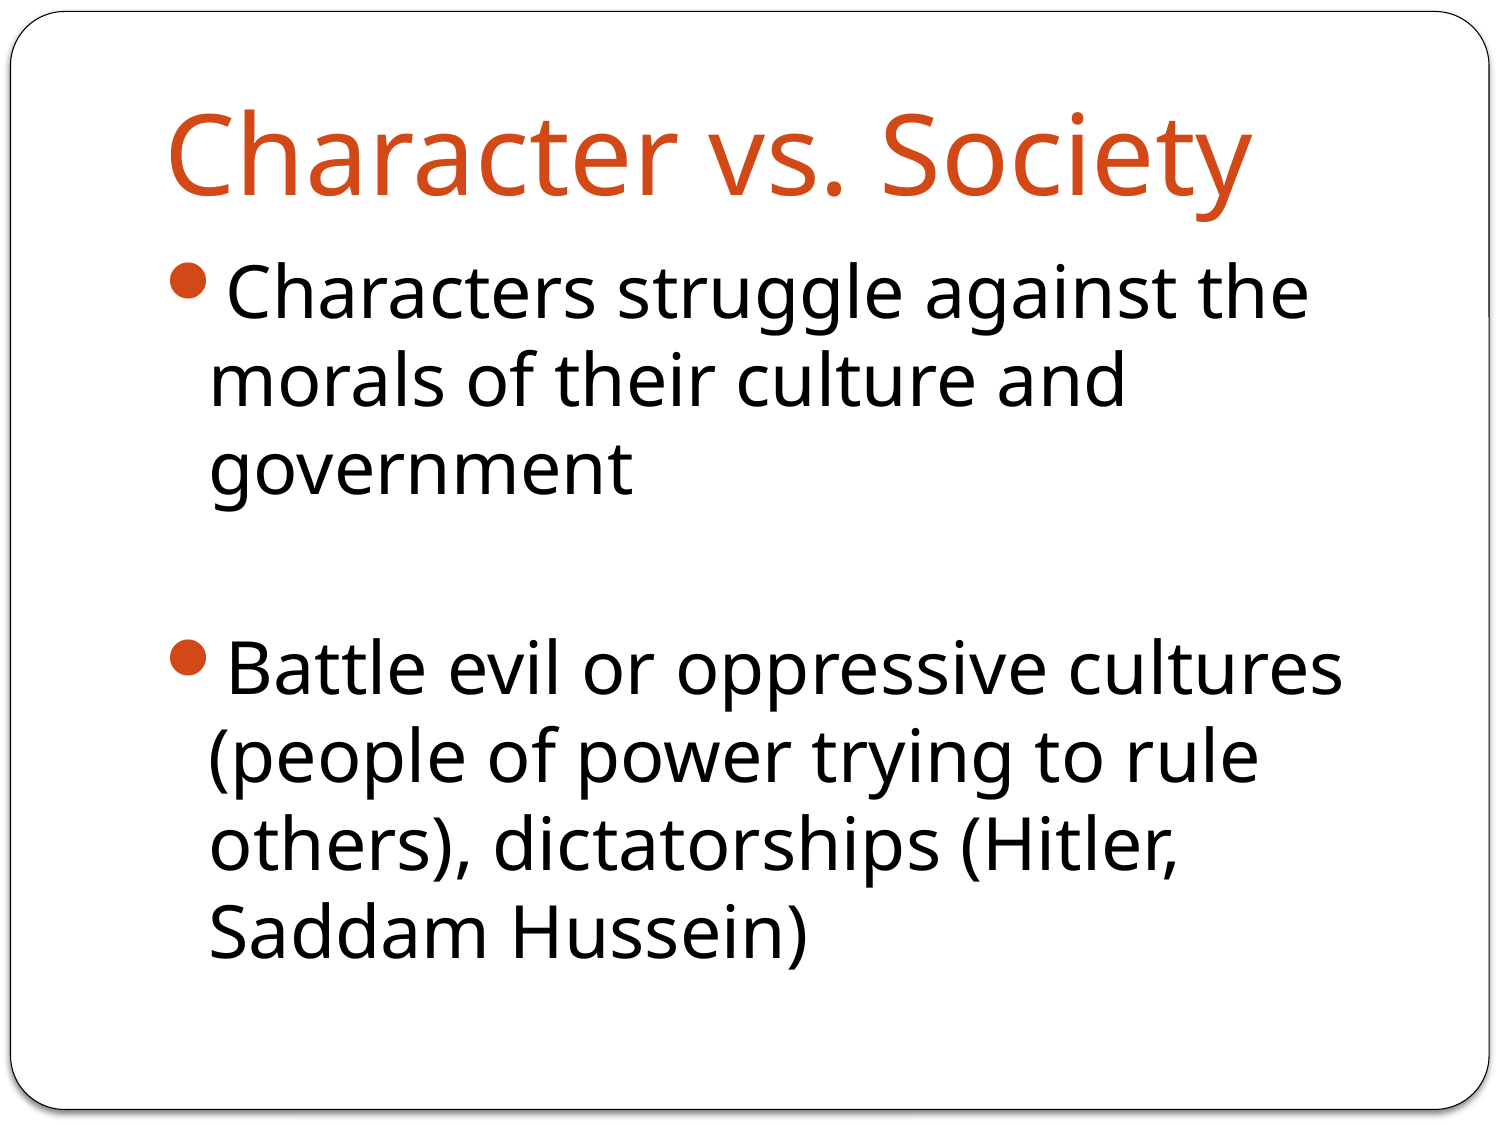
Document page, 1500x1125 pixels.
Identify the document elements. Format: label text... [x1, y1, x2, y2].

title Character vs. Society [150, 45, 1425, 233]
list Characters struggle against the morals of their culture and government Battle evil or oppressive cultures (people of power trying to rule others), dictatorships (Hitler, Saddam Hussein) [150, 237, 1425, 988]
